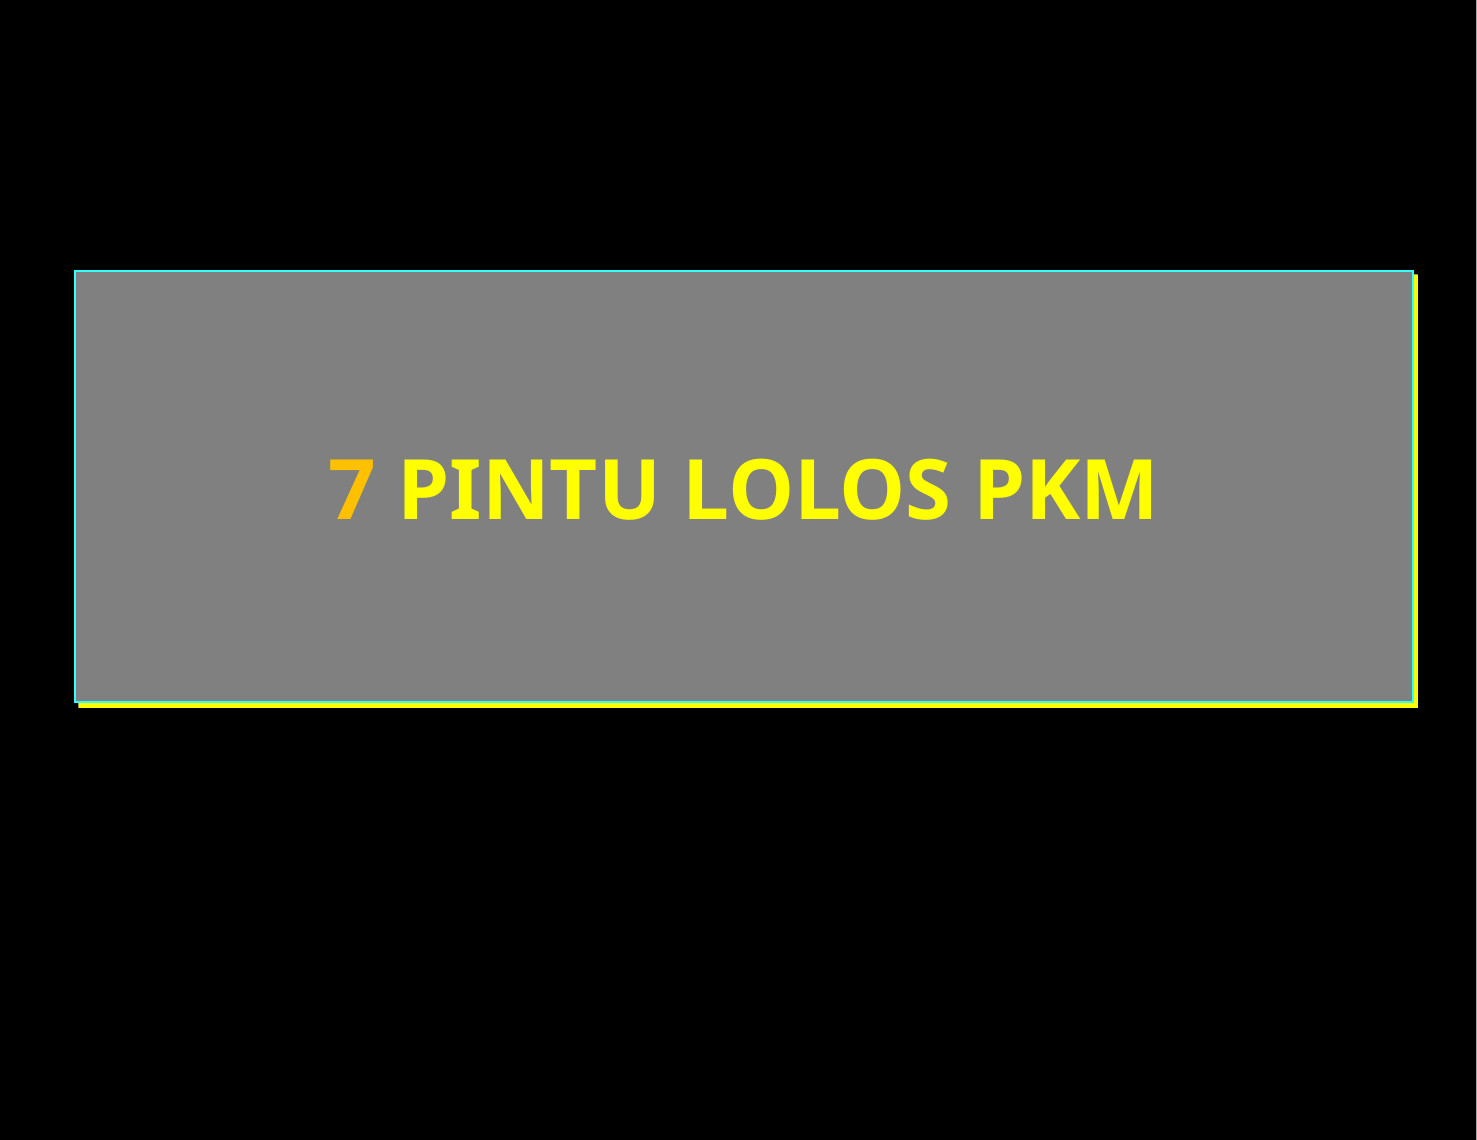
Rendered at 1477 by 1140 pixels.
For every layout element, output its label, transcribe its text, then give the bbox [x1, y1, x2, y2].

text_box 7 PINTU LOLOS PKM [75, 271, 1413, 703]
